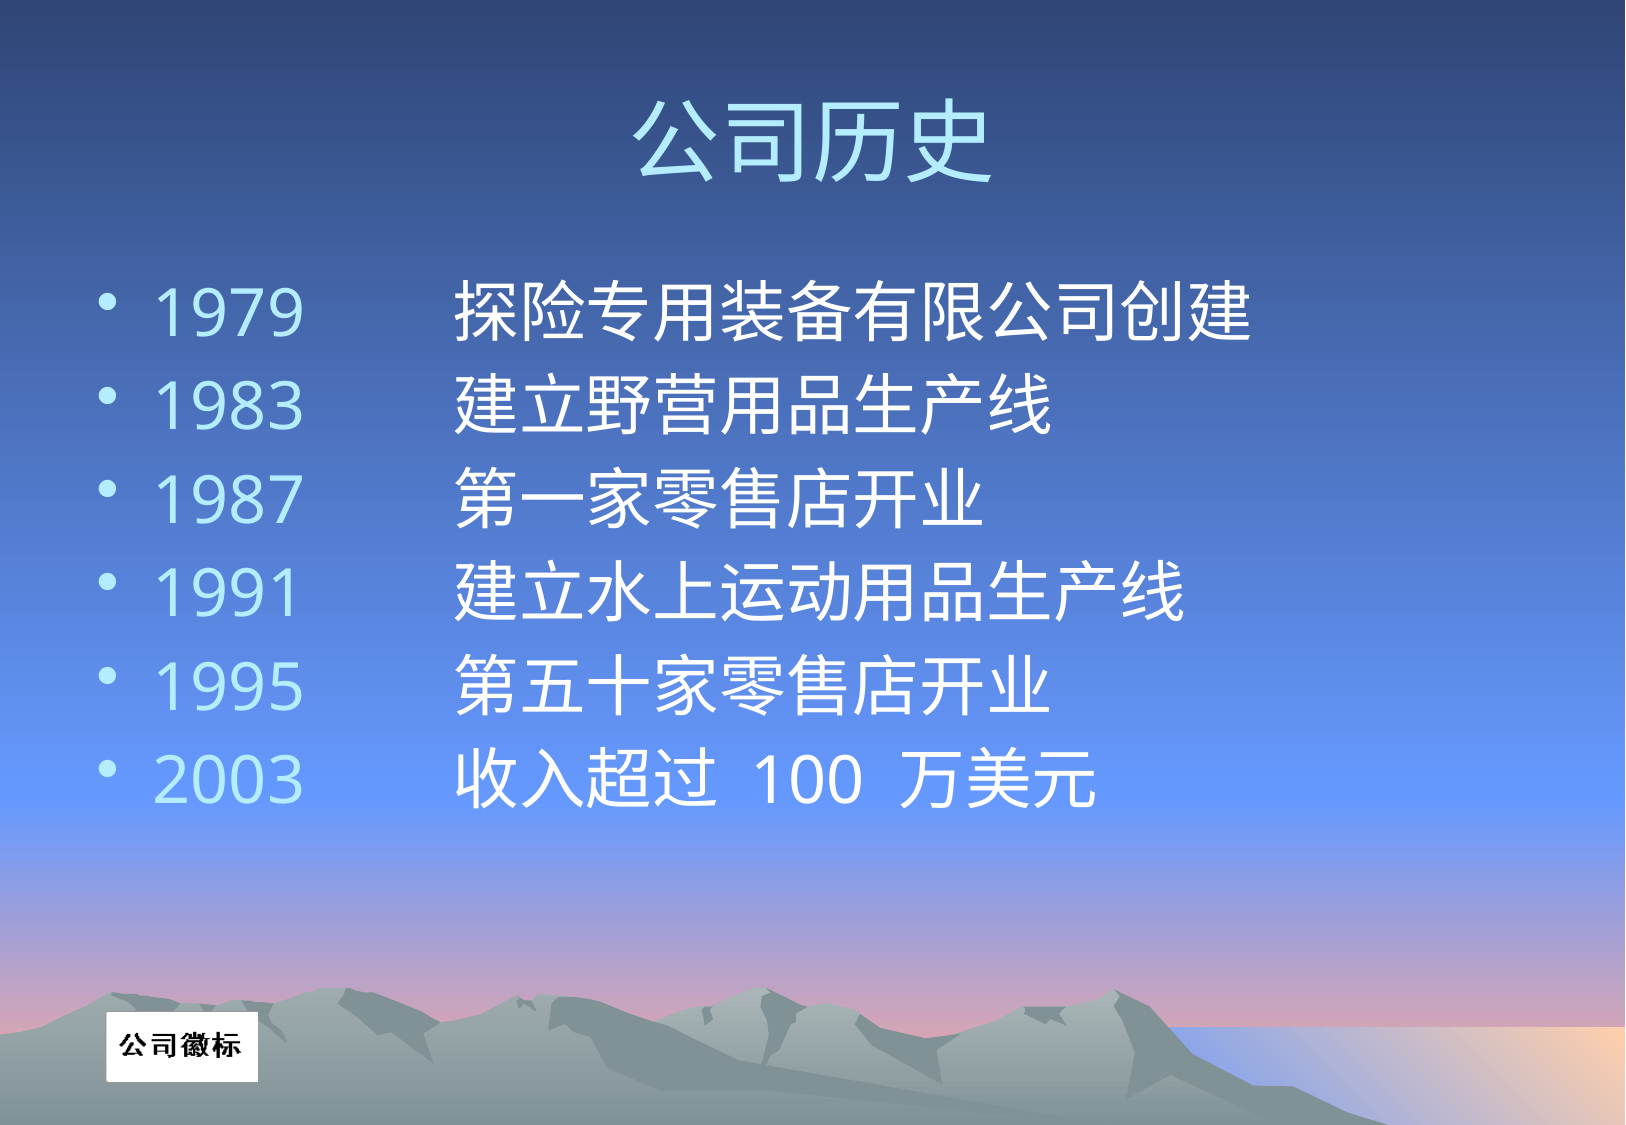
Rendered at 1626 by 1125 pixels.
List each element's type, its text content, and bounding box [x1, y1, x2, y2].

picture [105, 1011, 258, 1083]
list 1979 探险专用装备有限公司创建 1983 建立野营用品生产线 1987 第一家零售店开业 1991 建立水上运动用品生产线 1995 第五十家零售店开业 2003 收入超过 100 万美元 [80, 262, 1544, 1006]
title 公司历史 [80, 44, 1544, 233]
